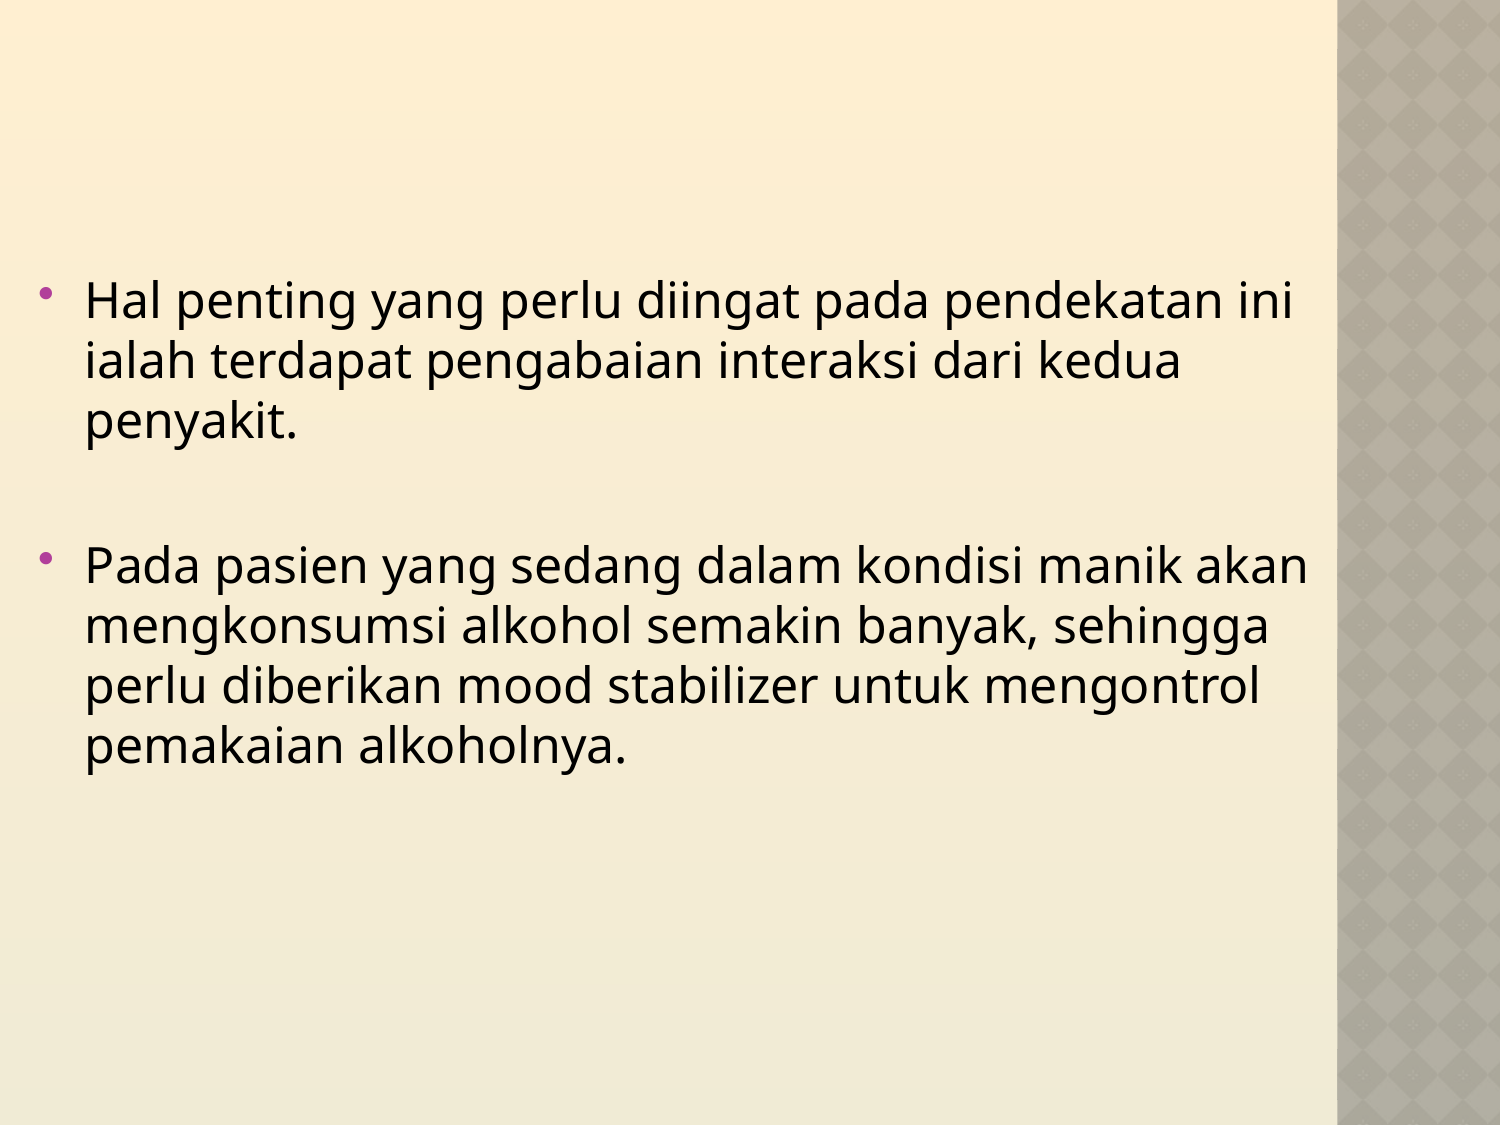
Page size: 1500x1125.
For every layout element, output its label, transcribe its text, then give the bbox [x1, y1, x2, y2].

list Hal penting yang perlu diingat pada pendekatan ini ialah terdapat pengabaian interaksi dari kedua penyakit. Pada pasien yang sedang dalam kondisi manik akan mengkonsumsi alkohol semakin banyak, sehingga perlu diberikan mood stabilizer untuk mengontrol pemakaian alkoholnya. [24, 260, 1338, 1011]
